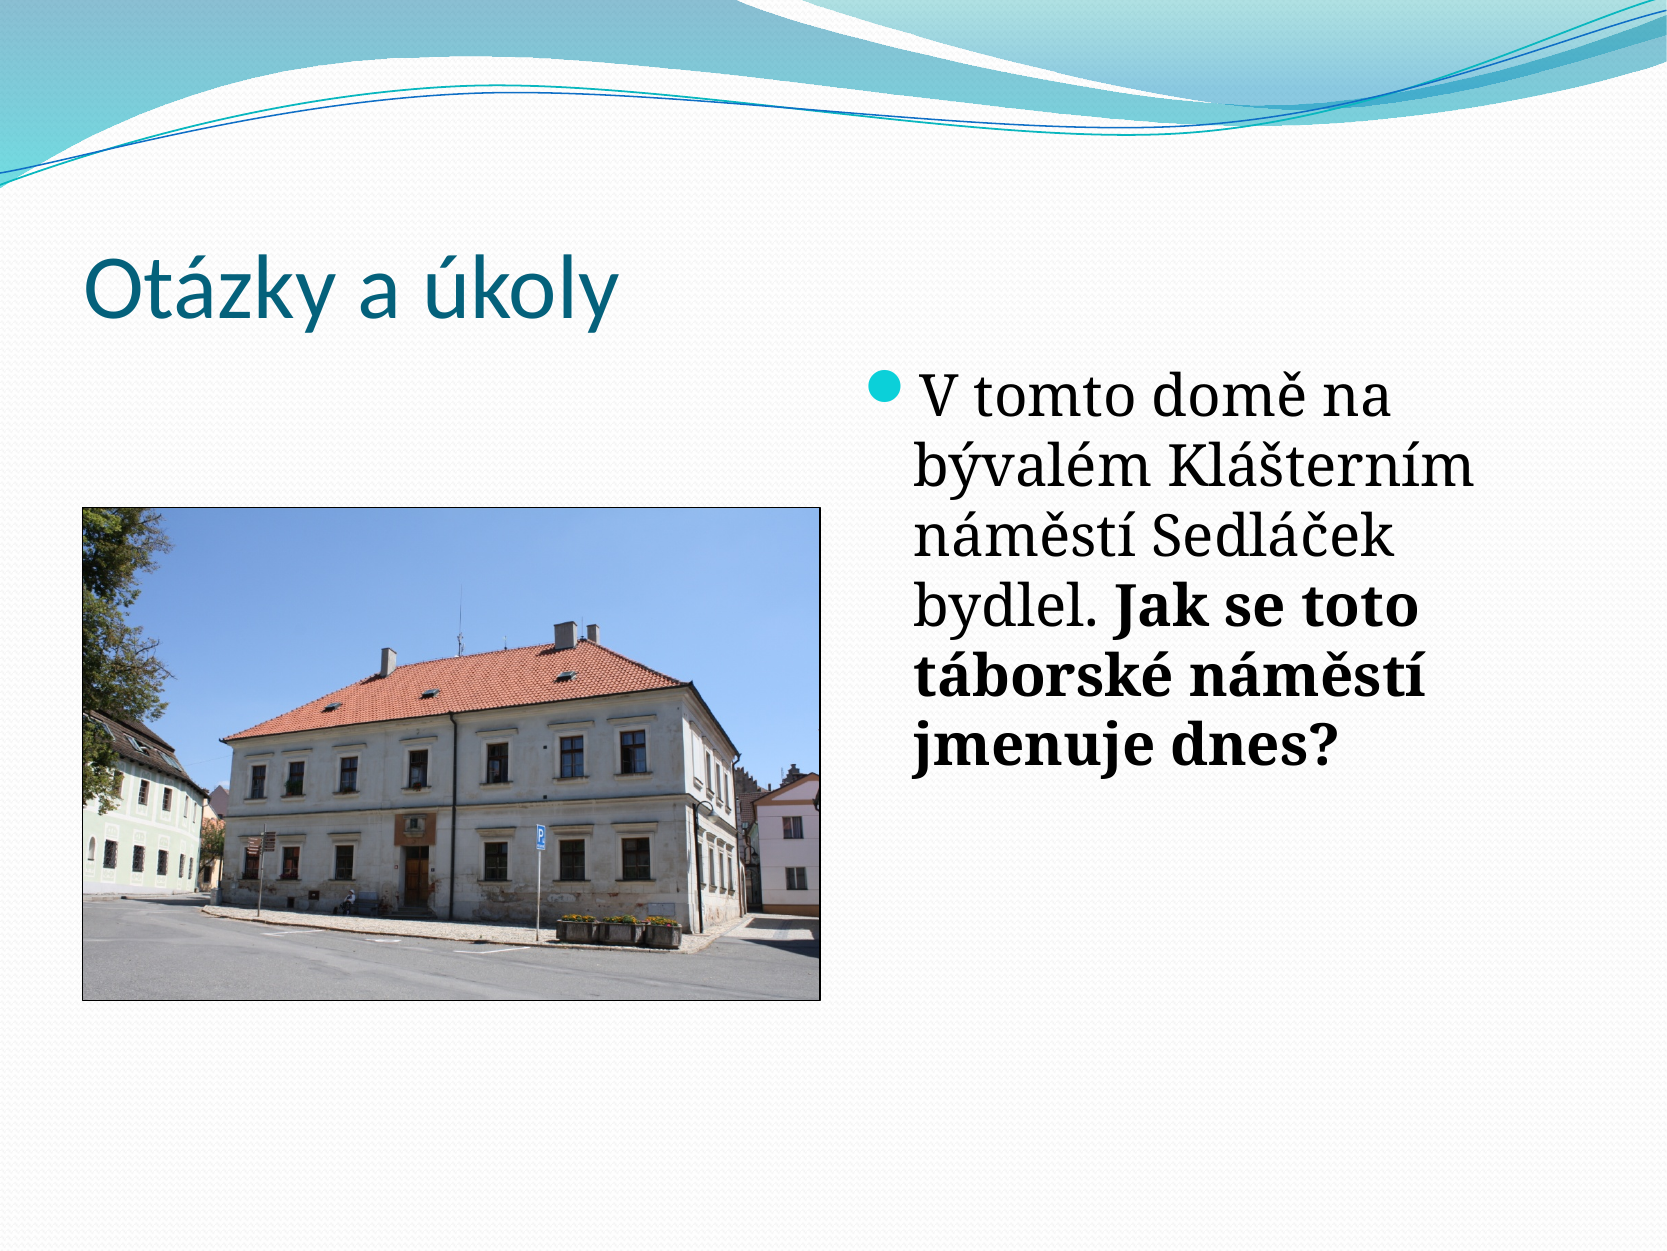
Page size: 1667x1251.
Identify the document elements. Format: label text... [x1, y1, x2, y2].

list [83, 508, 820, 1001]
list V tomto domě na bývalém Klášterním náměstí Sedláček bydlel. Jak se toto táborské náměstí jmenuje dnes? [847, 349, 1584, 1159]
title Otázky a úkoly [83, 128, 1584, 337]
